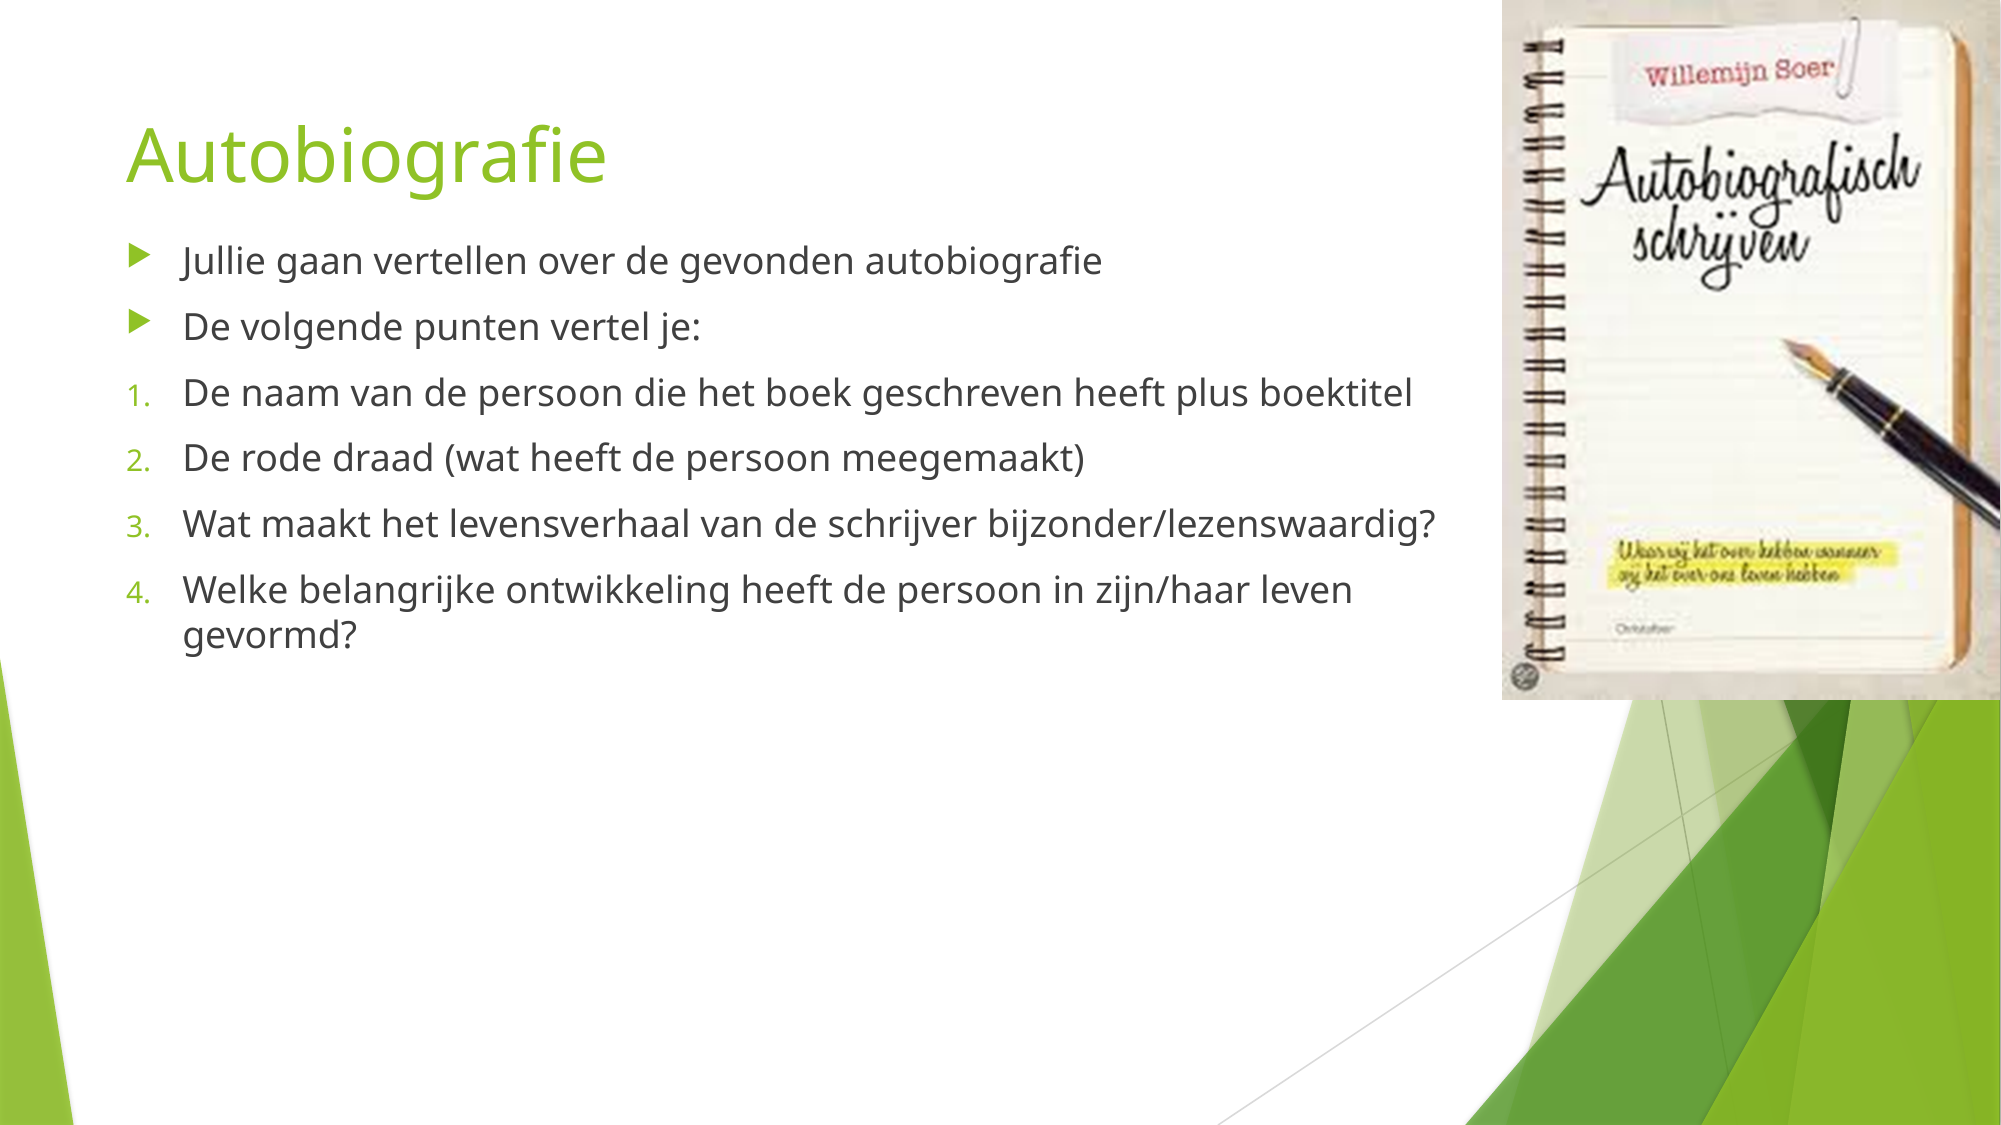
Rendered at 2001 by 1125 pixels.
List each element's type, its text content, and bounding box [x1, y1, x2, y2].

title Autobiografie [111, 99, 1497, 229]
list Jullie gaan vertellen over de gevonden autobiografie De volgende punten vertel je: De naam van de persoon die het boek geschreven heeft plus boektitel De rode draad (wat heeft de persoon meegemaakt) Wat maakt het levensverhaal van de schrijver bijzonder/lezenswaardig? Welke belangrijke ontwikkeling heeft de persoon in zijn/haar leven gevormd? [111, 229, 1522, 866]
picture [1502, 0, 2000, 701]
